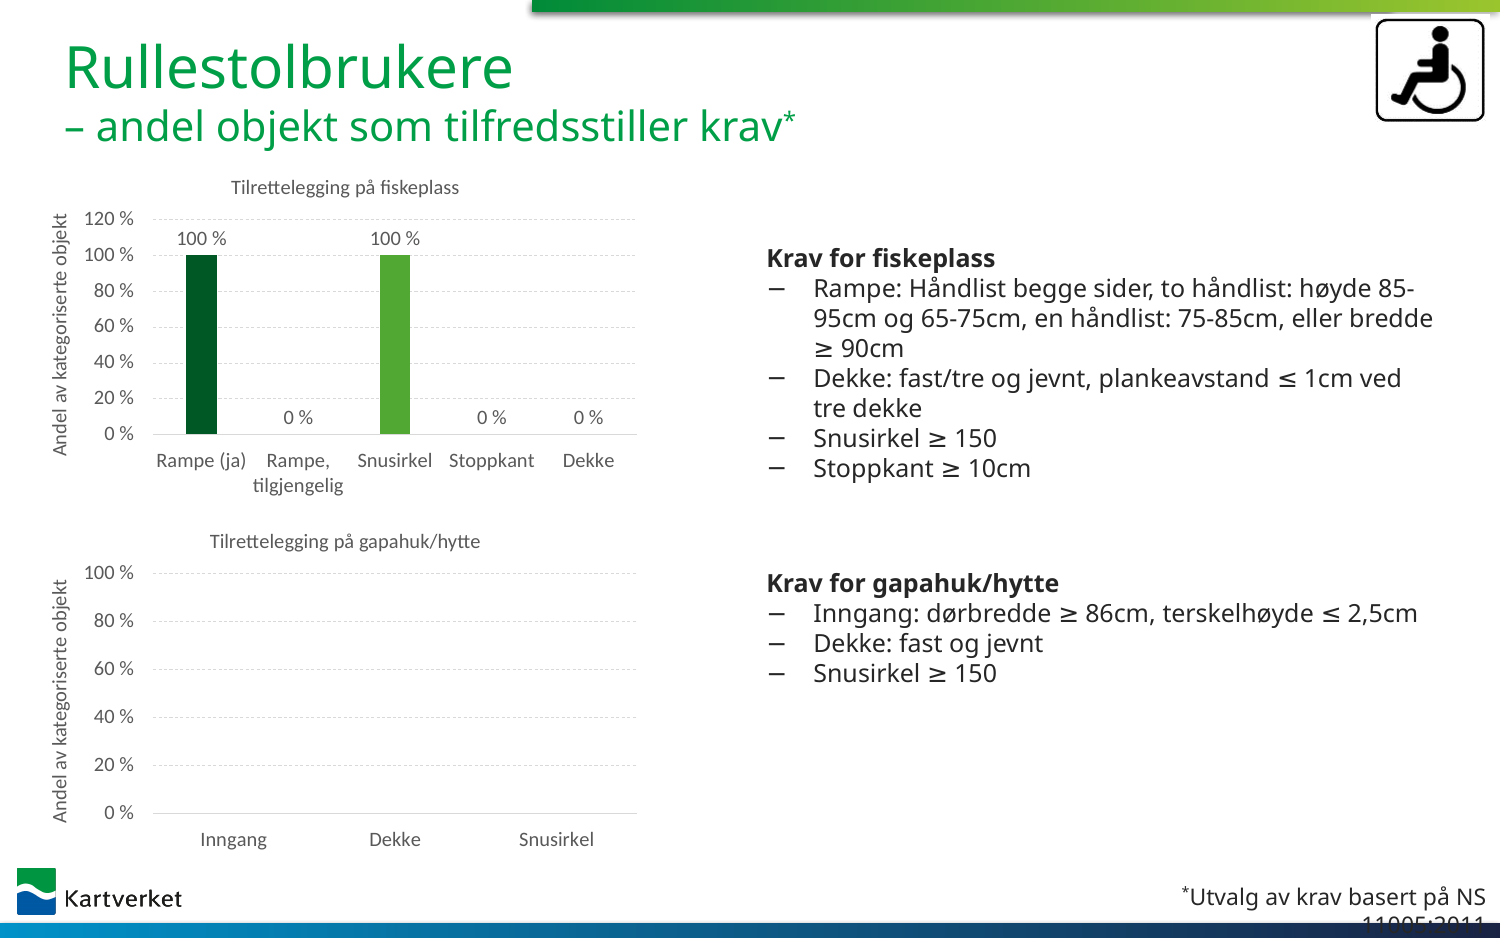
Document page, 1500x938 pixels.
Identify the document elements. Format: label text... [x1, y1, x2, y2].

picture [1371, 13, 1491, 127]
text_box Krav for gapahuk/hytte Inngang: dørbredde ≥ 86cm, terskelhøyde ≤ 2,5cm Dekke: fast og jevnt Snusirkel ≥ 150 [751, 560, 1452, 695]
picture [41, 520, 650, 859]
text_box Krav for fiskeplass Rampe: Håndlist begge sider, to håndlist: høyde 85-95cm og 65-75cm, en håndlist: 75-85cm, eller bredde ≥ 90cm Dekke: fast/tre og jevnt, plankeavstand ≤ 1cm ved tre dekke Snusirkel ≥ 150 Stoppkant ≥ 10cm [751, 235, 1452, 490]
picture [41, 166, 650, 505]
text_box Rullestolbrukere – andel objekt som tilfredsstiller krav* [49, 29, 1431, 158]
text_box *Utvalg av krav basert på NS 11005:2011 [1068, 873, 1500, 938]
